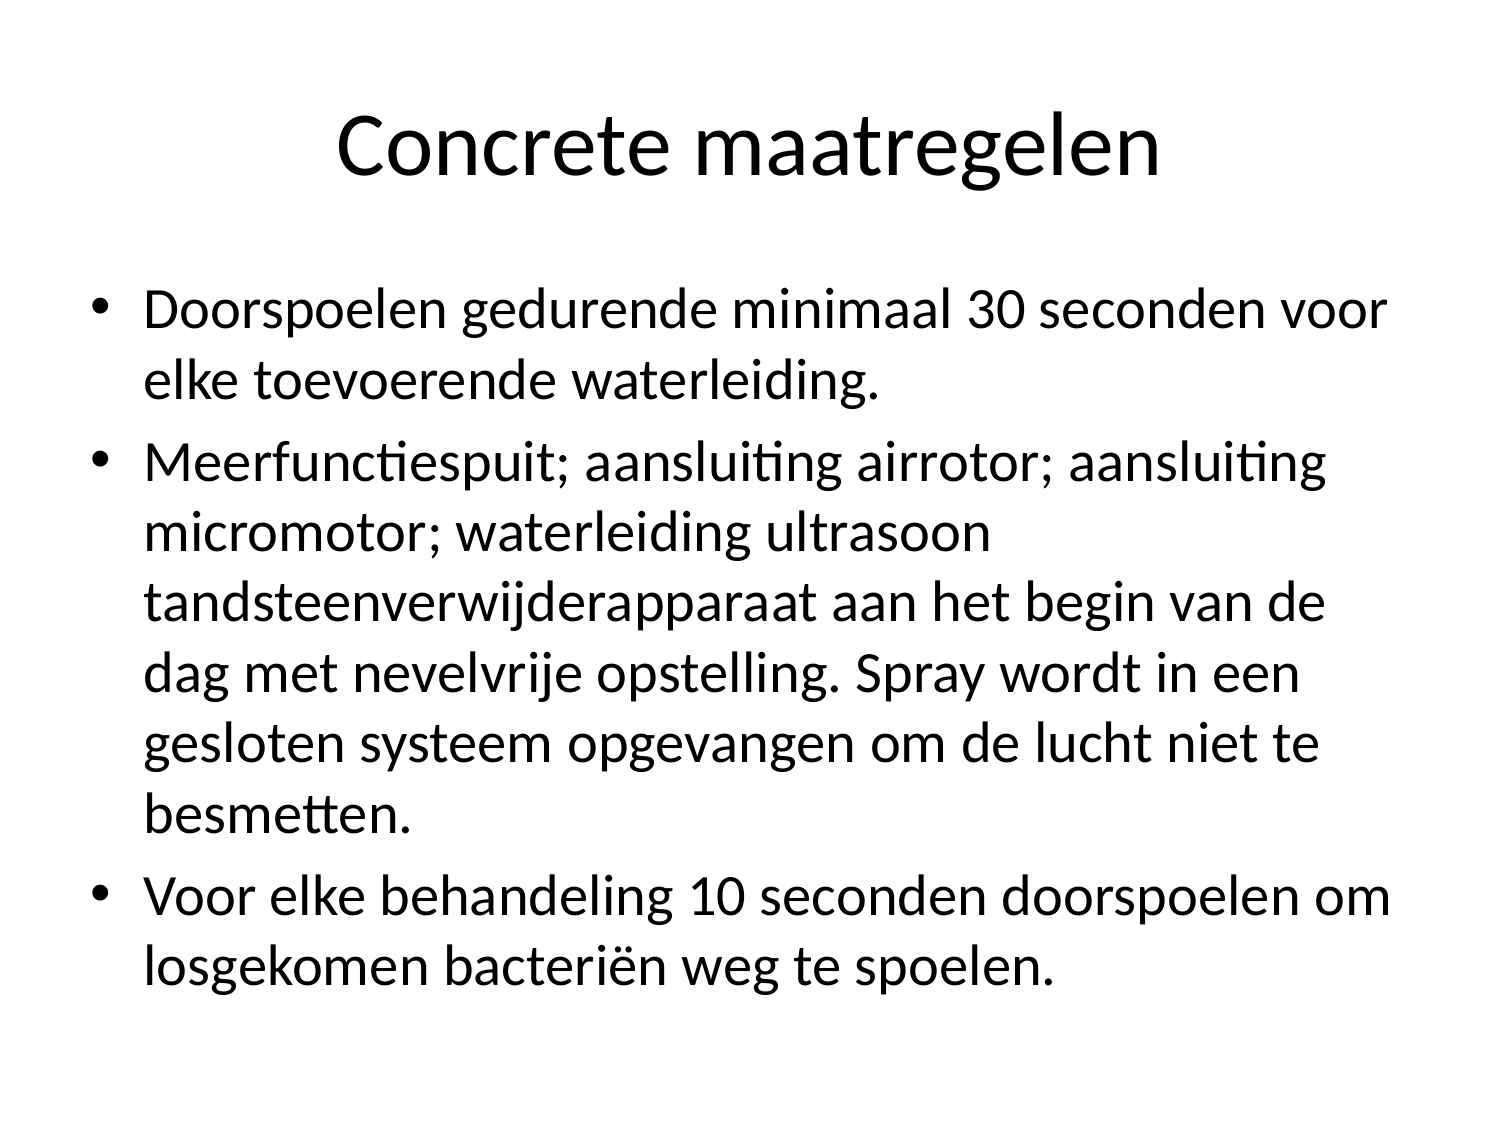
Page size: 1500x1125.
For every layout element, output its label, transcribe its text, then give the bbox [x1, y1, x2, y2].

list Doorspoelen gedurende minimaal 30 seconden voor elke toevoerende waterleiding. Meerfunctiespuit; aansluiting airrotor; aansluiting micromotor; waterleiding ultrasoon tandsteenverwijderapparaat aan het begin van de dag met nevelvrije opstelling. Spray wordt in een gesloten systeem opgevangen om de lucht niet te besmetten. Voor elke behandeling 10 seconden doorspoelen om losgekomen bacteriën weg te spoelen. [75, 262, 1425, 1005]
title Concrete maatregelen [75, 45, 1425, 233]
